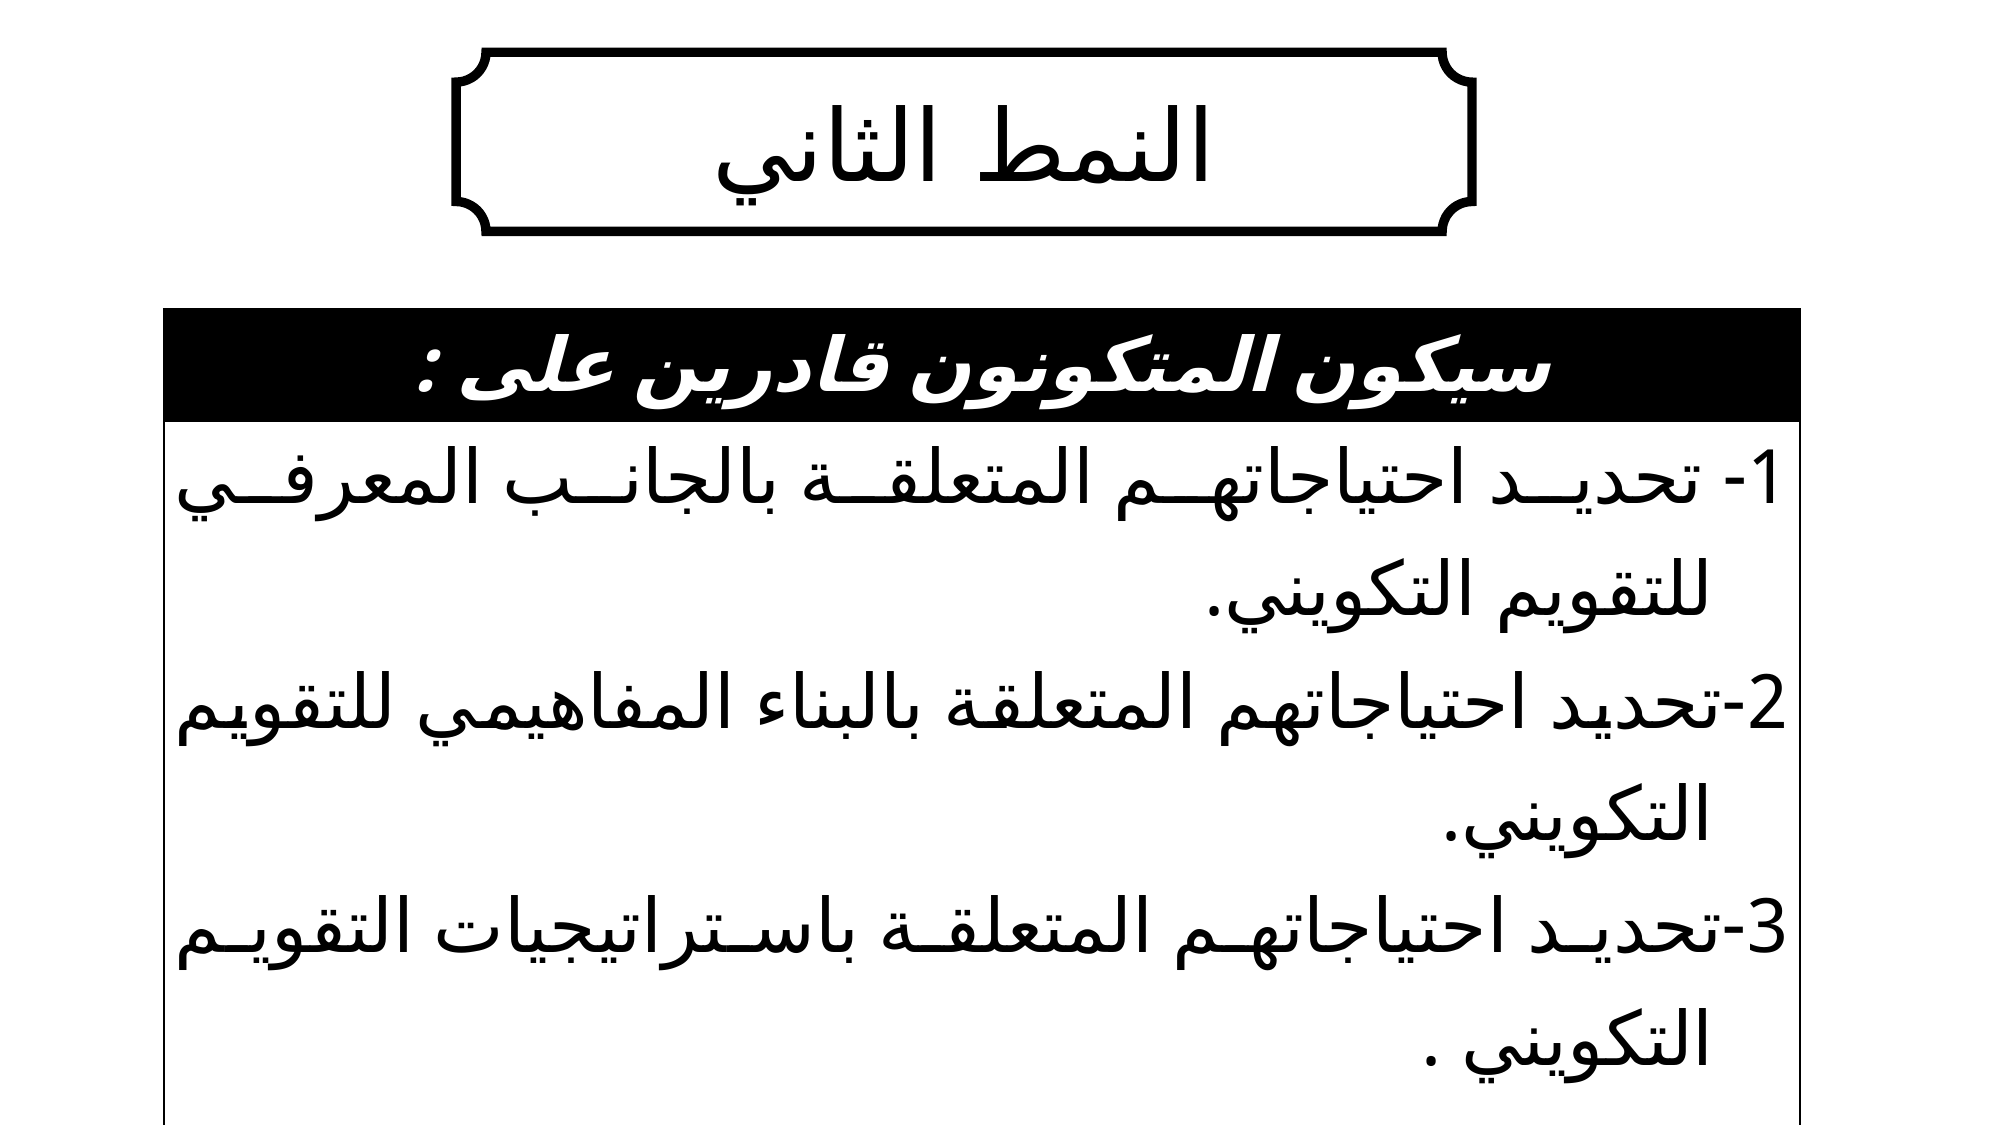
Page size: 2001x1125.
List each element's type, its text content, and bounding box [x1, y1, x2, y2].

table_cell 1- تحديد احتياجاتهم المتعلقة بالجانب المعرفي للتقويم التكويني. 2-تحديد احتياجاتهم المتعلقة بالبناء المفاهيمي للتقويم التكويني. 3-تحديد احتياجاتهم المتعلقة باستراتيجيات التقويم التكويني . [165, 422, 1799, 1125]
text_box النمط الثاني [455, 51, 1474, 233]
table_header سيكون المتكونون قادرين على : [165, 310, 1799, 421]
